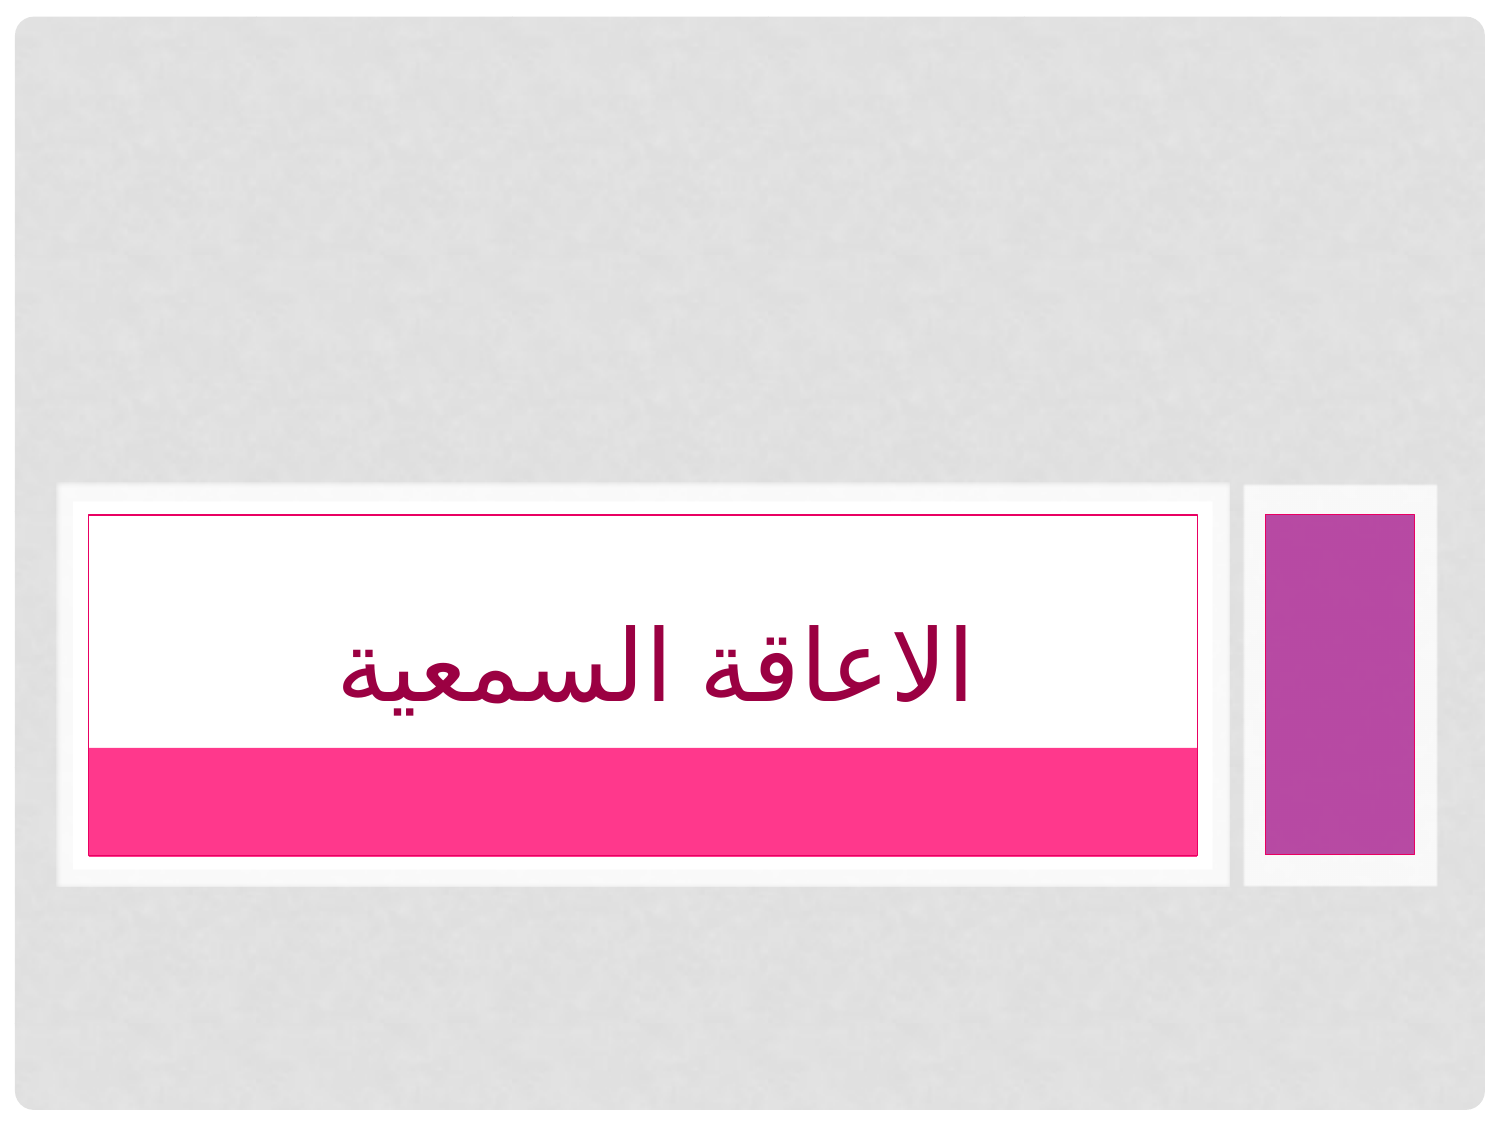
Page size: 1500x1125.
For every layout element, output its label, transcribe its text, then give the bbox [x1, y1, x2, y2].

title الاعاقة السمعية [99, 529, 1187, 730]
